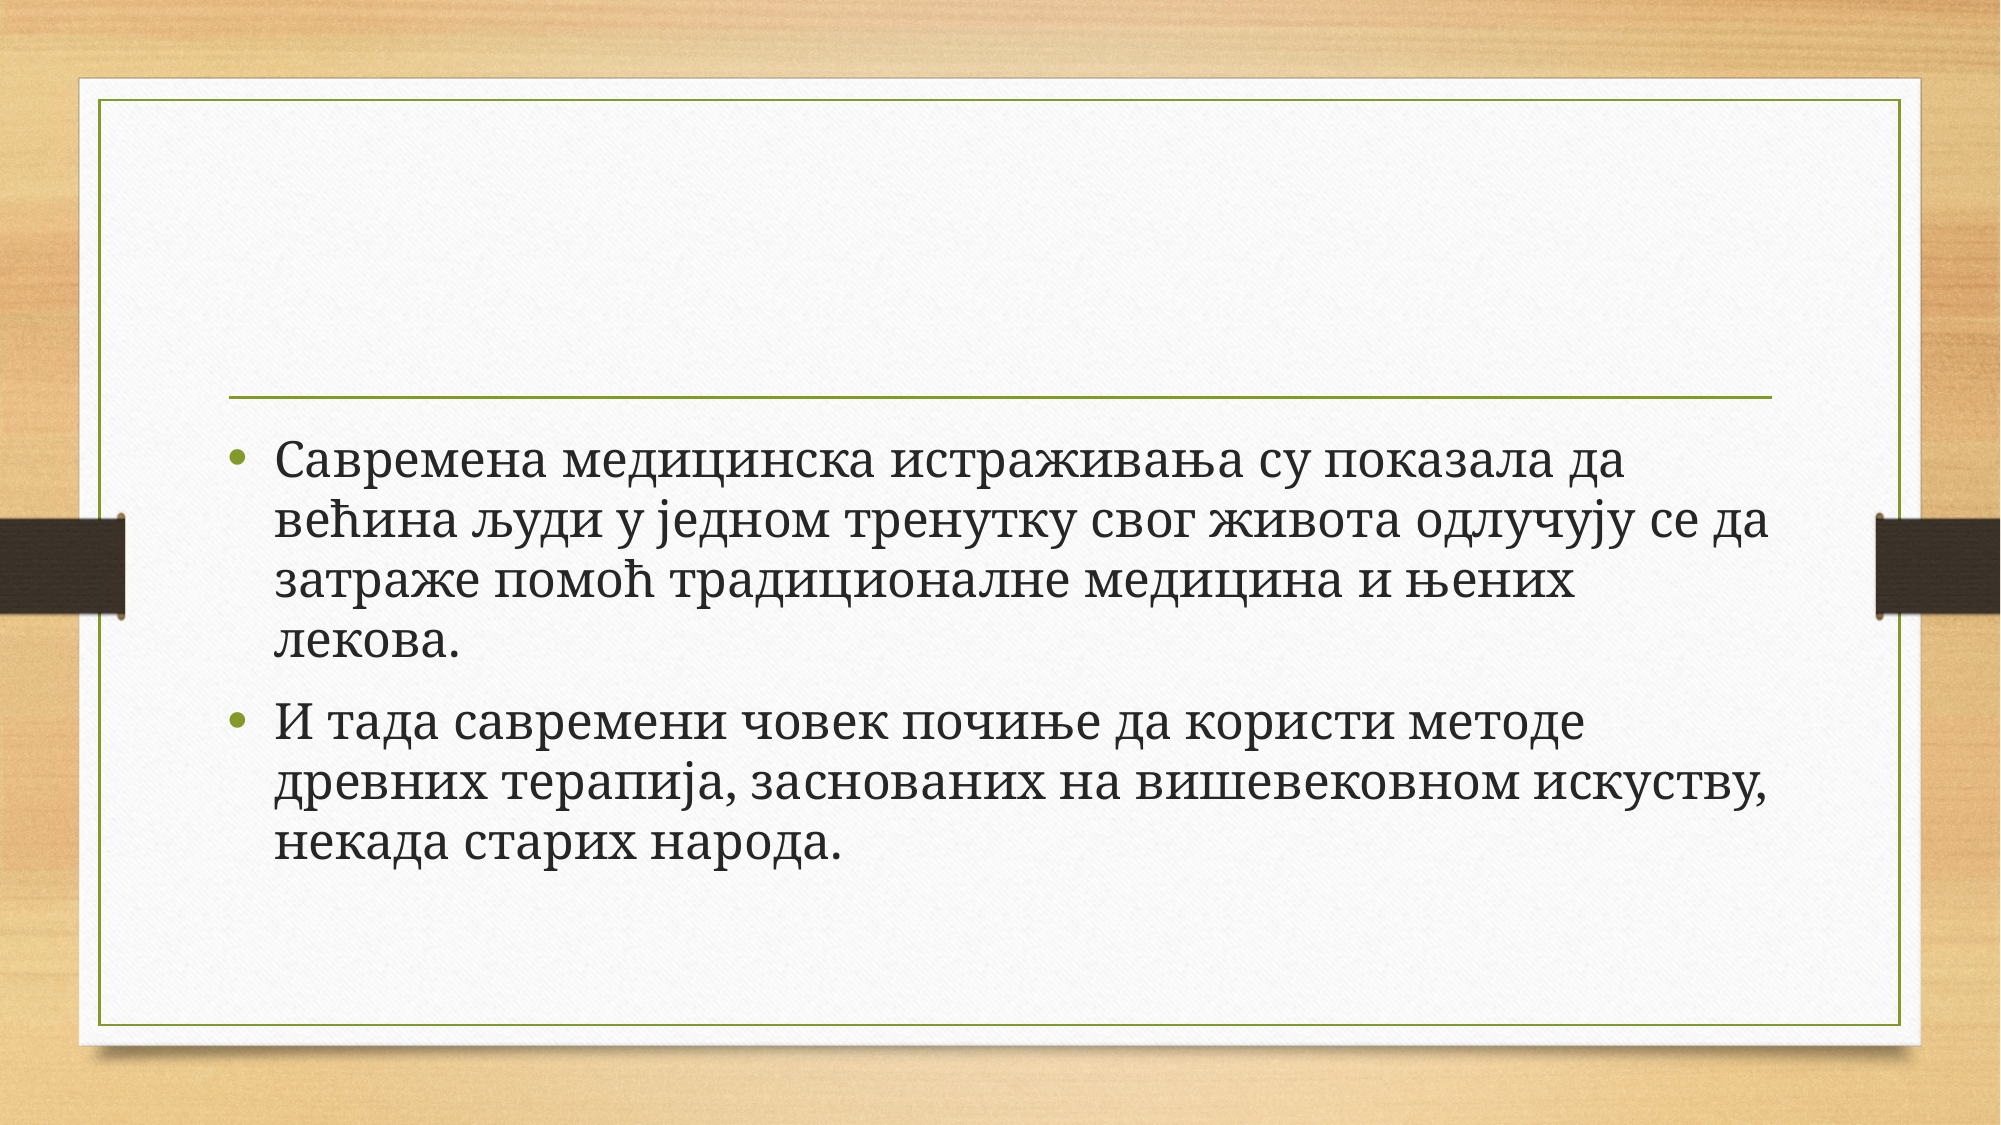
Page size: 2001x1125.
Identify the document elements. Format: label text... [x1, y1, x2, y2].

list Савремена медицинска истраживања су показала да већина људи у једном тренутку свог живота одлучују се да затраже помоћ традиционалне медицина и њених лекова. И тада савремени човек почиње да користи методе древних терапија, заснованих на вишевековном искуству, некада старих народа. [212, 419, 1788, 964]
picture [0, 0, 2001, 1125]
